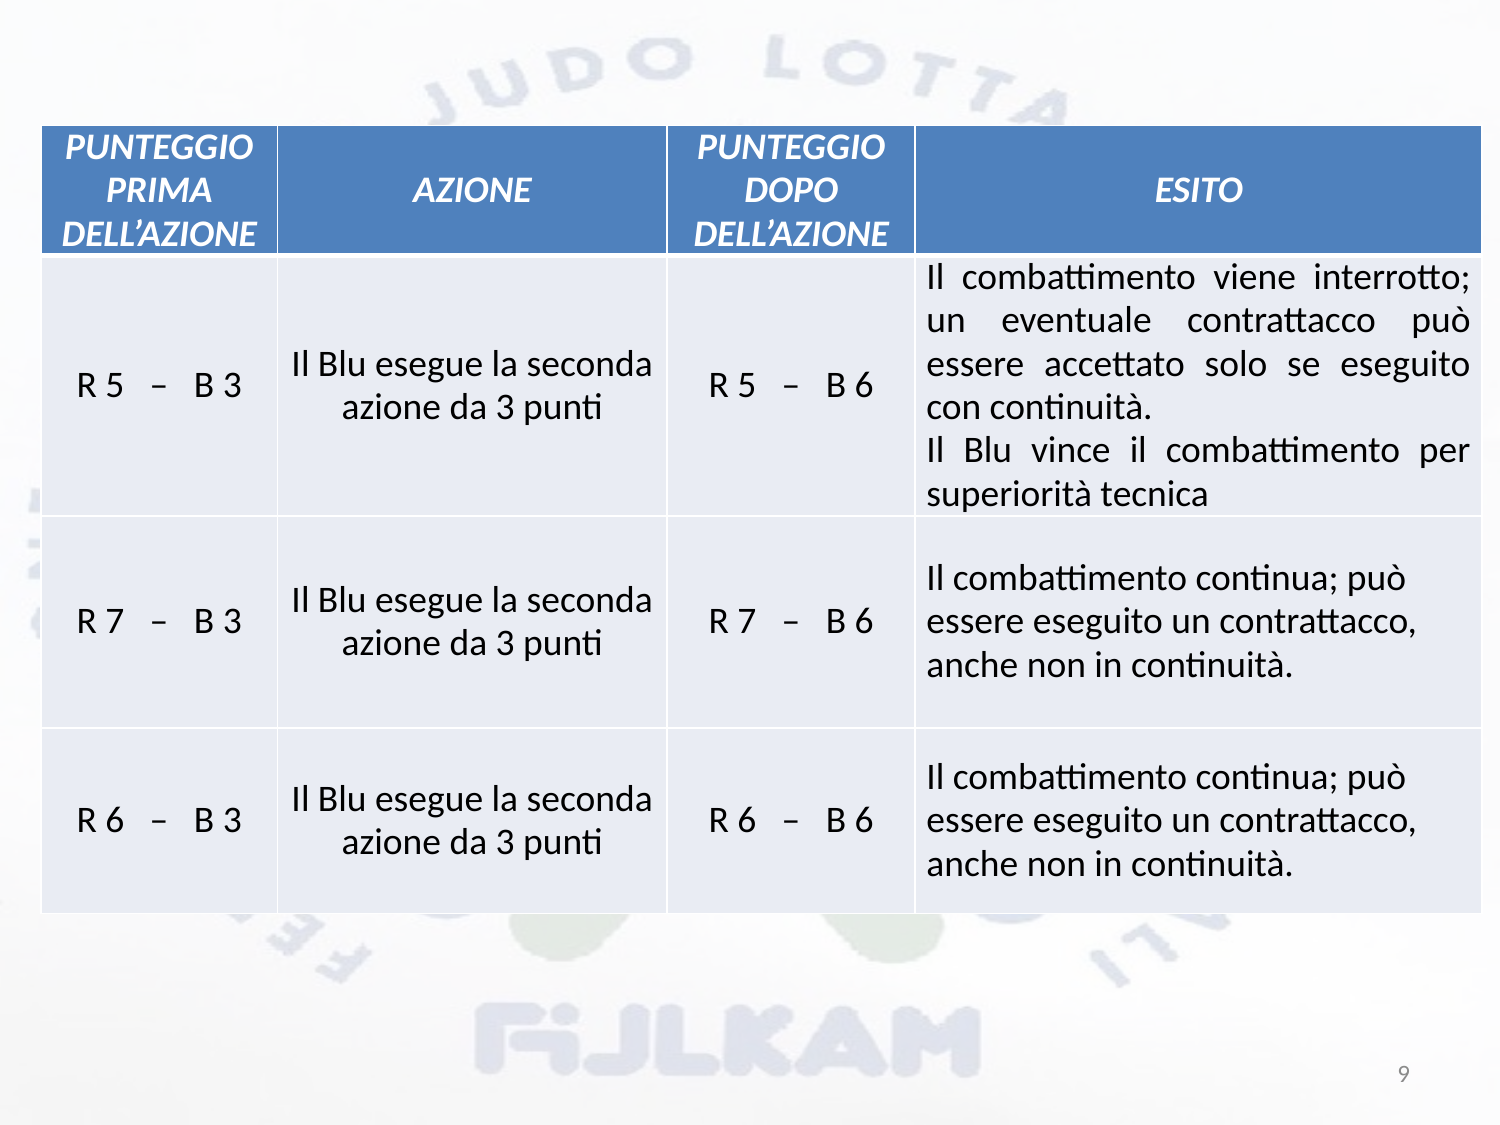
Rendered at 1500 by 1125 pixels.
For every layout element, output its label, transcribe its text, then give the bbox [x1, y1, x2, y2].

table_cell Il Blu esegue la seconda azione da 3 punti [278, 517, 666, 727]
table_header Punteggio prima dell’azione [42, 126, 277, 253]
table_header Punteggio dopo dell’azione [668, 126, 914, 253]
table_cell R 5 – B 6 [668, 258, 914, 515]
table_header Azione [278, 126, 666, 253]
table_cell Il Blu esegue la seconda azione da 3 punti [278, 258, 666, 515]
table_cell R 5 – B 3 [42, 258, 277, 515]
table_cell R 7 – B 3 [42, 517, 277, 727]
table_cell Il Blu esegue la seconda azione da 3 punti [278, 729, 666, 913]
table_cell R 6 – B 6 [668, 729, 914, 913]
table_header Esito [916, 126, 1481, 253]
table_cell Il combattimento continua; può essere eseguito un contrattacco, anche non in continuità. [916, 517, 1481, 727]
table_cell Il combattimento continua; può essere eseguito un contrattacco, anche non in continuità. [916, 729, 1481, 913]
slide_number 9 [1074, 1042, 1425, 1103]
table_cell R 6 – B 3 [42, 729, 277, 913]
table_cell R 7 – B 6 [668, 517, 914, 727]
table_cell Il combattimento viene interrotto; un eventuale contrattacco può essere accettato solo se eseguito con continuità. Il Blu vince il combattimento per superiorità tecnica [916, 258, 1481, 515]
